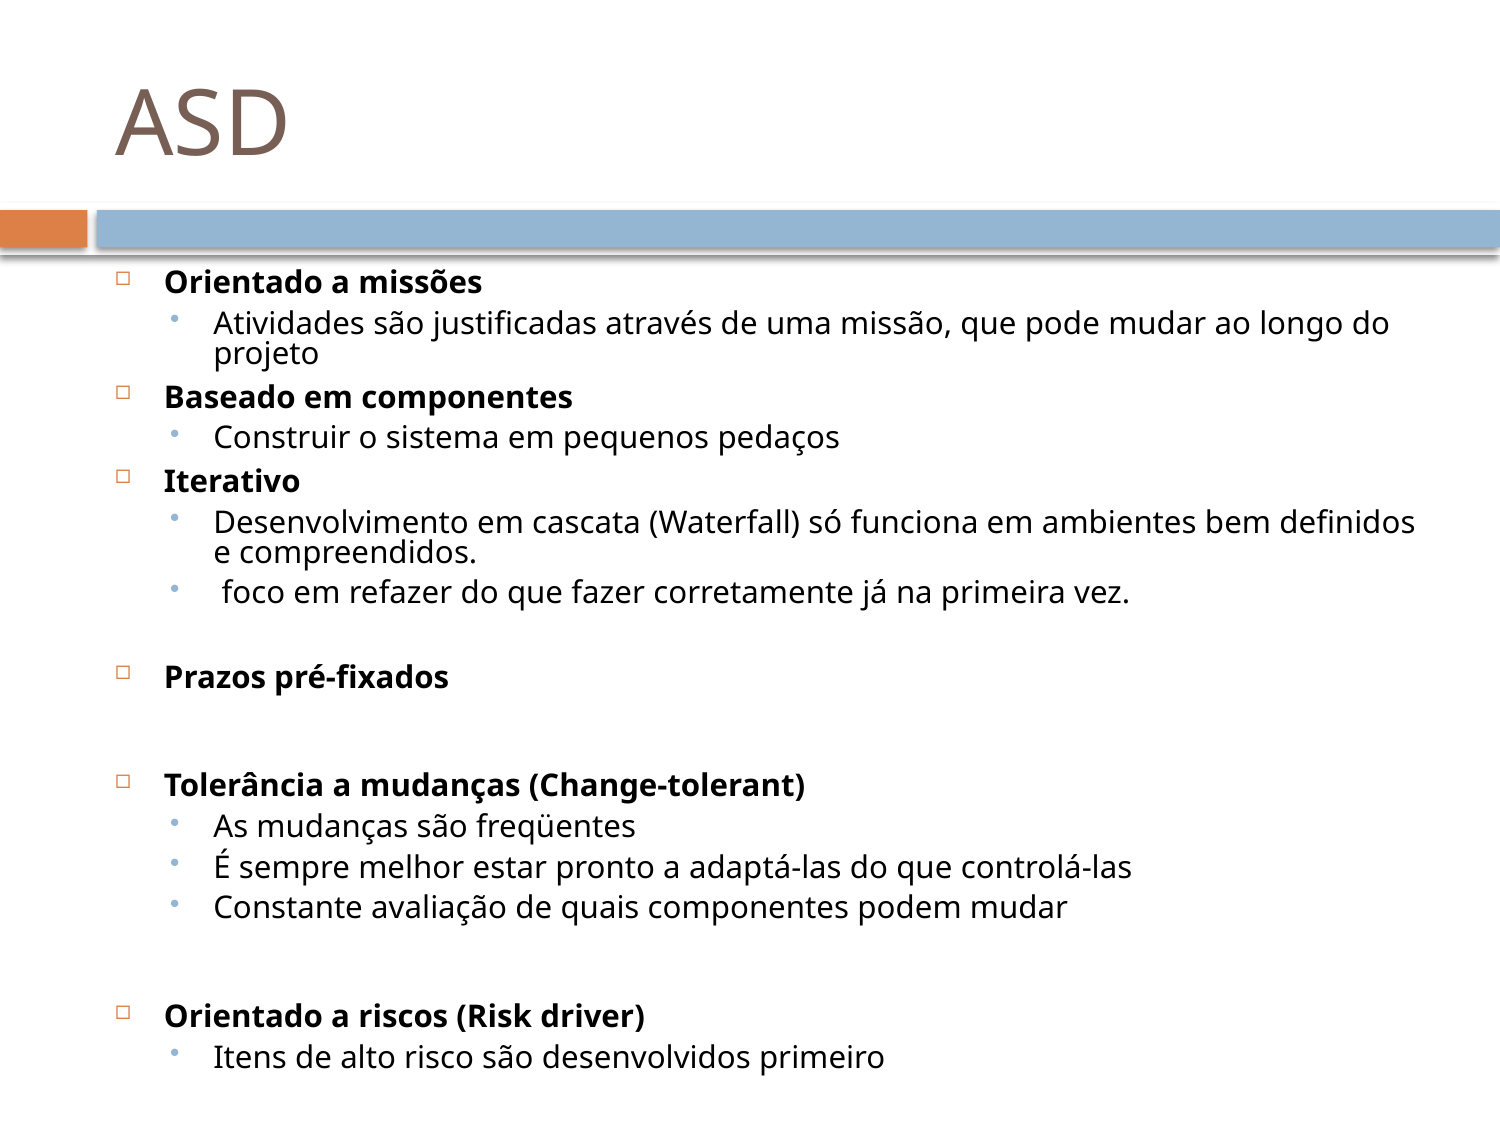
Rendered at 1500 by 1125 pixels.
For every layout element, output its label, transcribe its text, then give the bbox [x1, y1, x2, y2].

title ASD [100, 37, 1438, 200]
list Orientado a missões Atividades são justificadas através de uma missão, que pode mudar ao longo do projeto Baseado em componentes Construir o sistema em pequenos pedaços Iterativo Desenvolvimento em cascata (Waterfall) só funciona em ambientes bem definidos e compreendidos. foco em refazer do que fazer corretamente já na primeira vez. Prazos pré-fixados Tolerância a mudanças (Change-tolerant) As mudanças são freqüentes É sempre melhor estar pronto a adaptá-las do que controlá-las Constante avaliação de quais componentes podem mudar Orientado a riscos (Risk driver) Itens de alto risco são desenvolvidos primeiro [99, 262, 1450, 1083]
